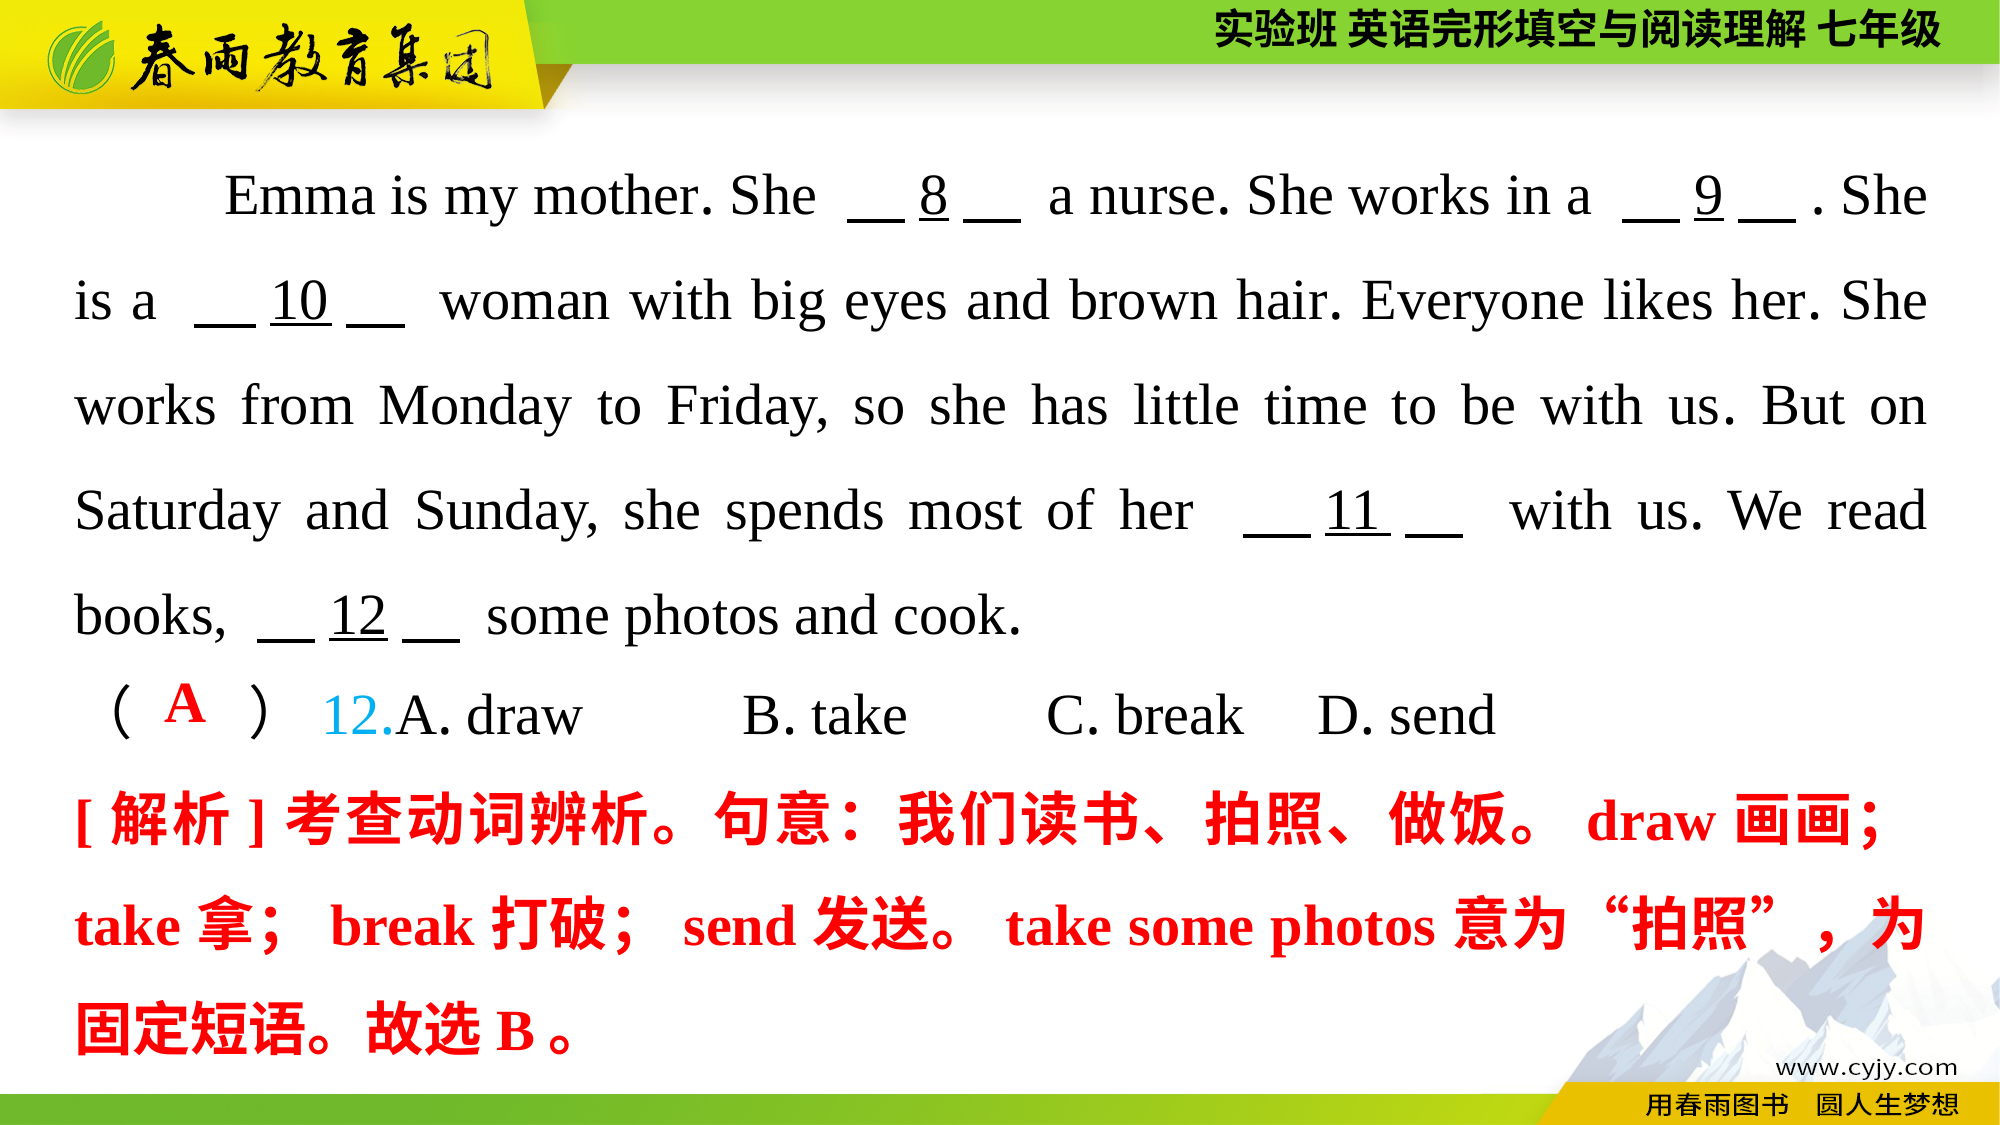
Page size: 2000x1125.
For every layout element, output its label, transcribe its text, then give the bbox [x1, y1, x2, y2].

list Emma is my mother. She 8 a nurse. She works in a 9 . She is a 10 woman with big eyes and brown hair. Everyone likes her. She works from Monday to Friday, so she has little time to be with us. But on Saturday and Sunday, she spends most of her 11 with us. We read books, 12 some photos and cook. [59, 113, 1944, 633]
text_box A [149, 656, 222, 742]
text_box （ ）12.A. draw B. take C. break D. send [59, 633, 1944, 739]
picture [0, 0, 2000, 1125]
text_box [解析]考查动词辨析。句意：我们读书、拍照、做饭。draw画画；take拿；break打破；send发送。take some photos意为“拍照”，为固定短语。故选B。 [59, 739, 1944, 1070]
